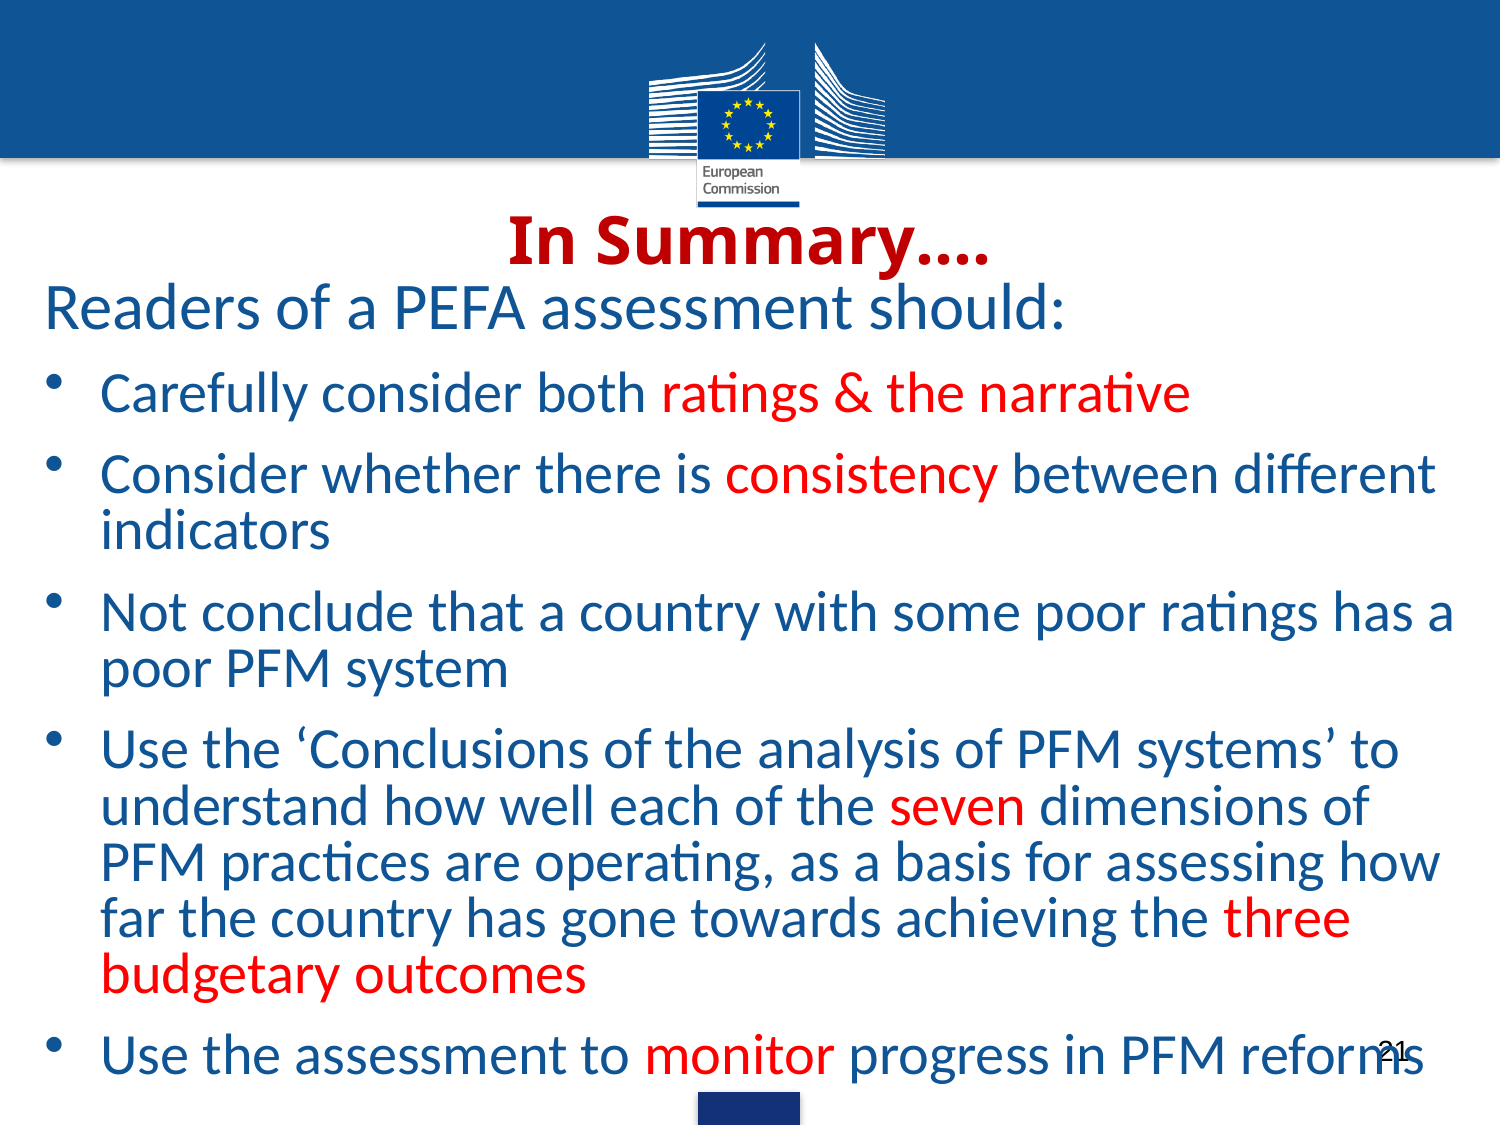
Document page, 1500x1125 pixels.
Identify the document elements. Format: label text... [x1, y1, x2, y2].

title In Summary…. [29, 196, 1471, 278]
list Readers of a PEFA assessment should: Carefully consider both ratings & the narrative Consider whether there is consistency between different indicators Not conclude that a country with some poor ratings has a poor PFM system Use the ‘Conclusions of the analysis of PFM systems’ to understand how well each of the seven dimensions of PFM practices are operating, as a basis for assessing how far the country has gone towards achieving the three budgetary outcomes Use the assessment to monitor progress in PFM reforms [29, 278, 1500, 1071]
slide_number 21 [1074, 1071, 1426, 1103]
picture [649, 42, 885, 196]
